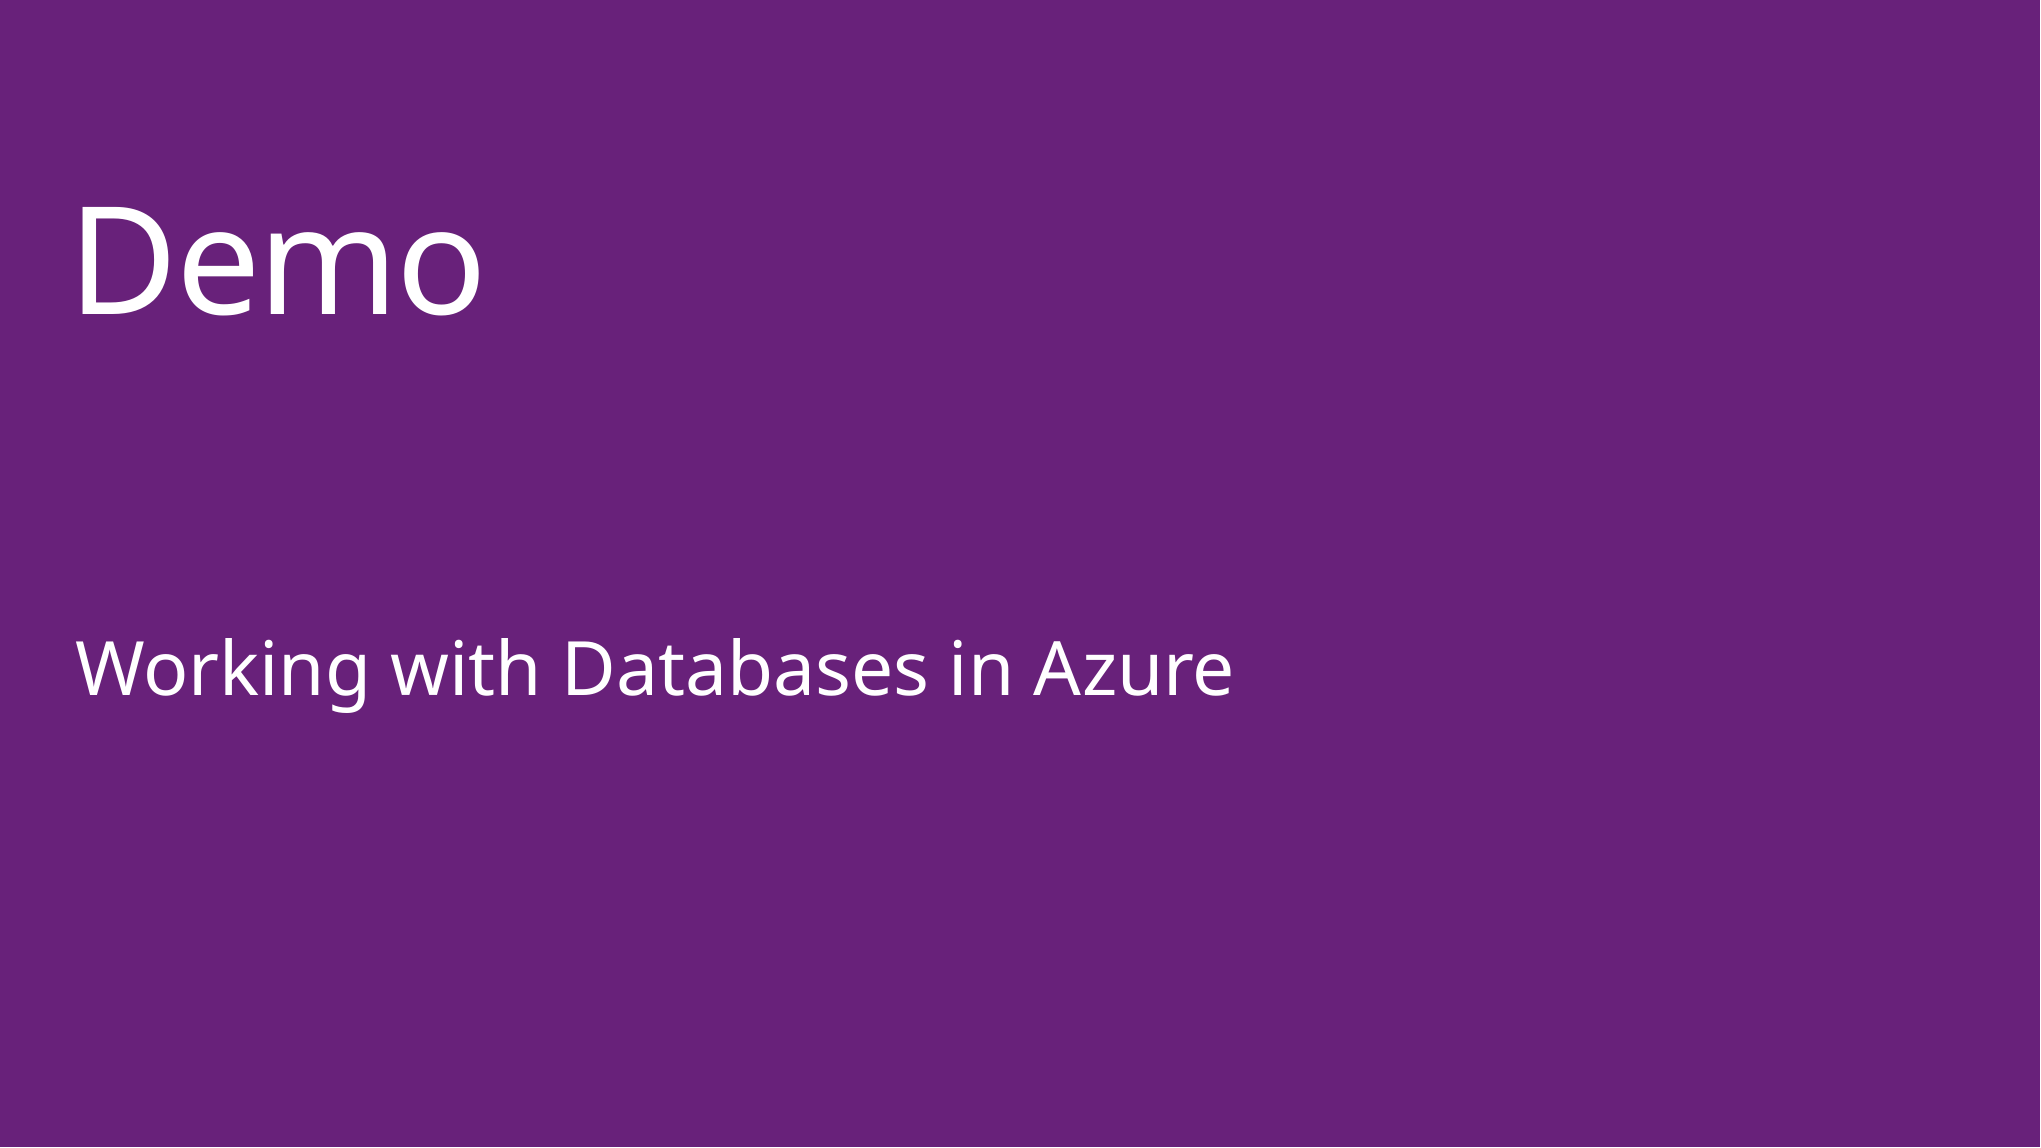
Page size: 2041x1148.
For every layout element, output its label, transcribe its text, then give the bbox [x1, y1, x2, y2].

list Working with Databases in Azure [45, 648, 1696, 815]
title Demo [45, 198, 1695, 452]
